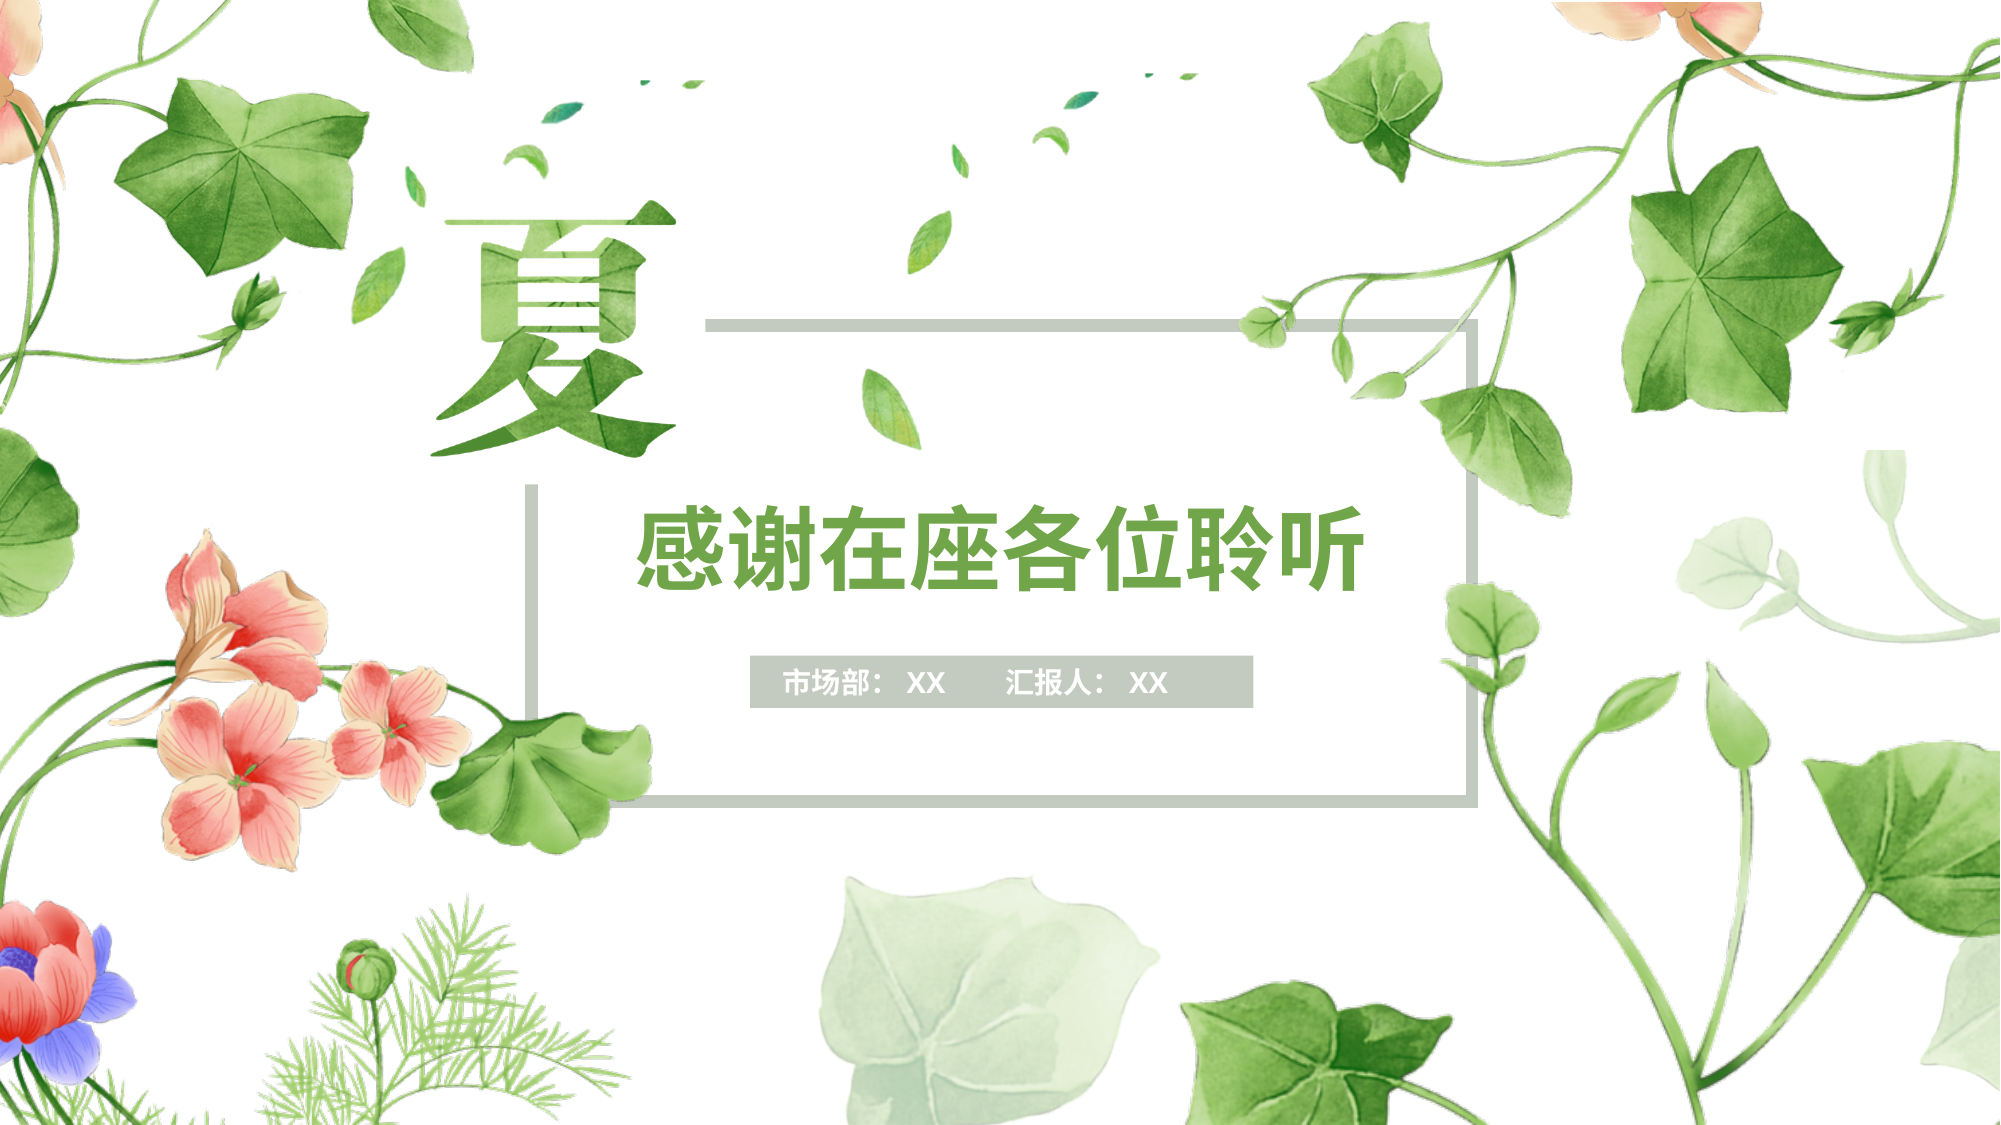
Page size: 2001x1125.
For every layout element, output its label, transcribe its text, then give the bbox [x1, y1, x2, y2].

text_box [750, 655, 1254, 708]
text_box [669, 610, 1150, 802]
text_box 感谢在座各位聆听 [669, 484, 1339, 610]
picture [0, 0, 738, 1125]
text_box [715, 325, 1219, 484]
picture [832, 31, 1208, 454]
picture [788, 0, 2000, 1125]
